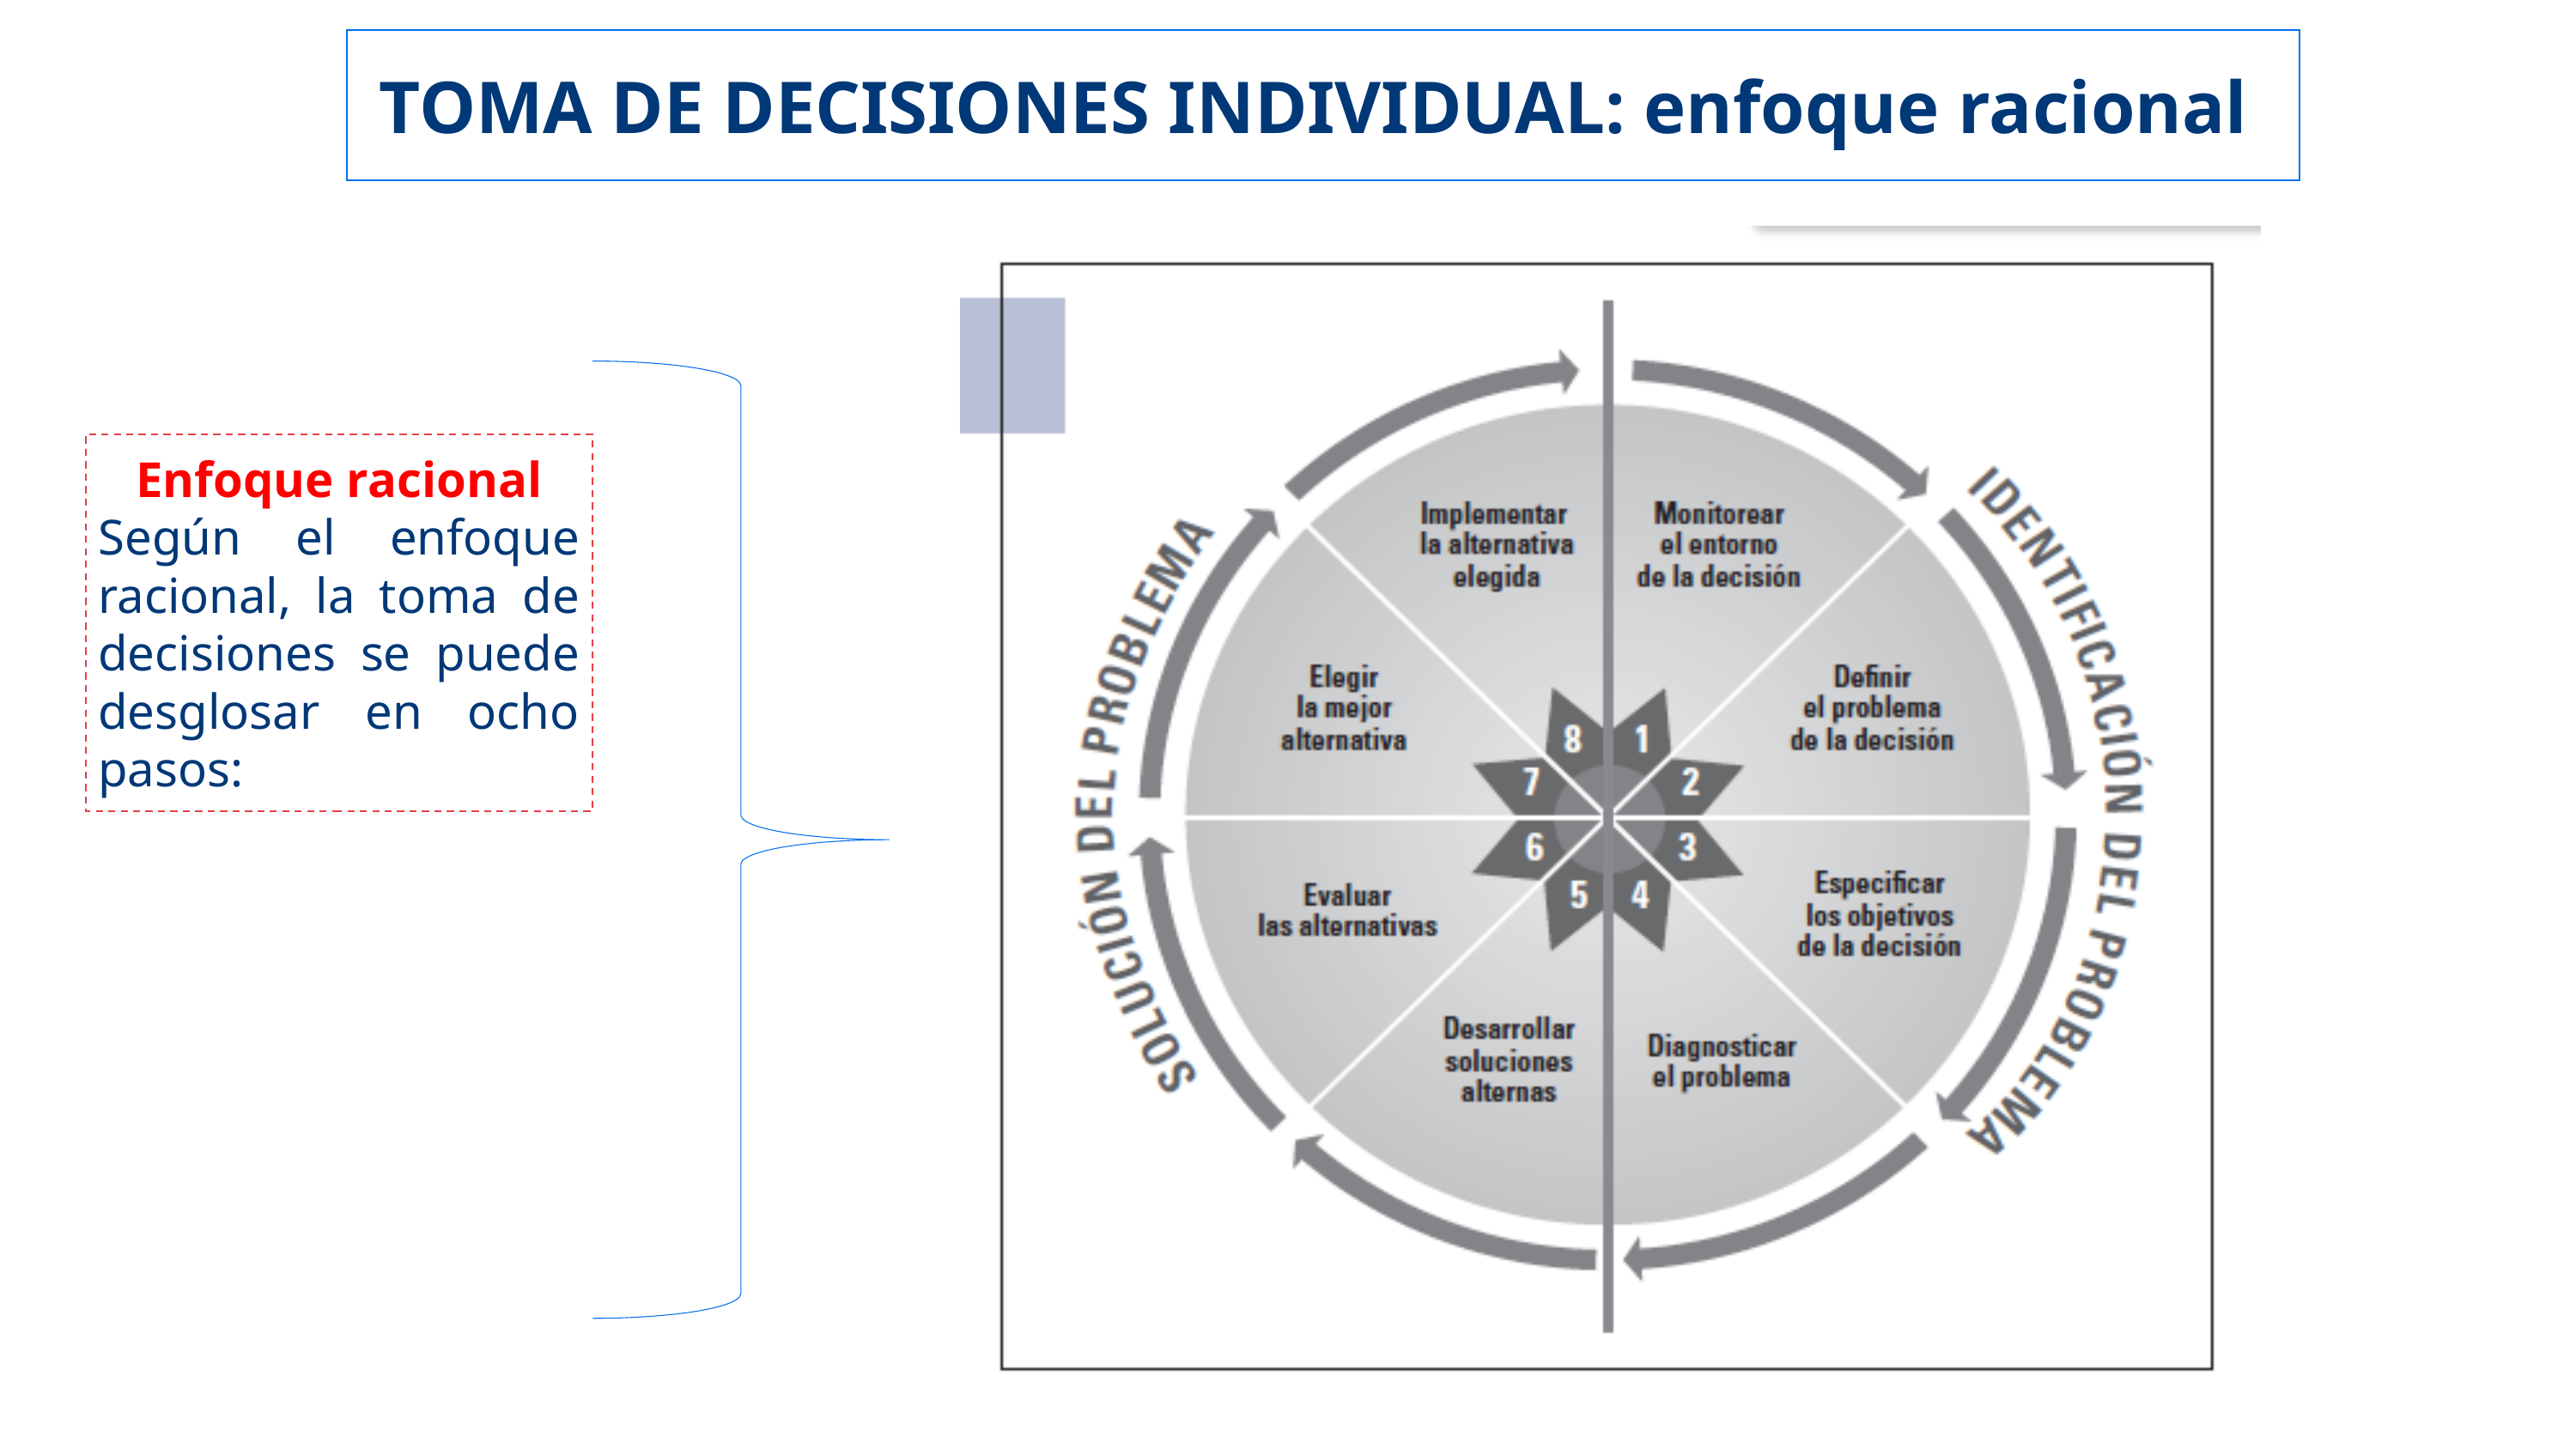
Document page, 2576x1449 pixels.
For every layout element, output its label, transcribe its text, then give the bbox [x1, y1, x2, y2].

text_box [592, 361, 890, 1319]
picture [960, 226, 2261, 1419]
text_box TOMA DE DECISIONES INDIVIDUAL: enfoque racional [347, 29, 2300, 180]
text_box Enfoque racional Según el enfoque racional, la toma de decisiones se puede desglosar en ocho pasos: [85, 434, 592, 811]
